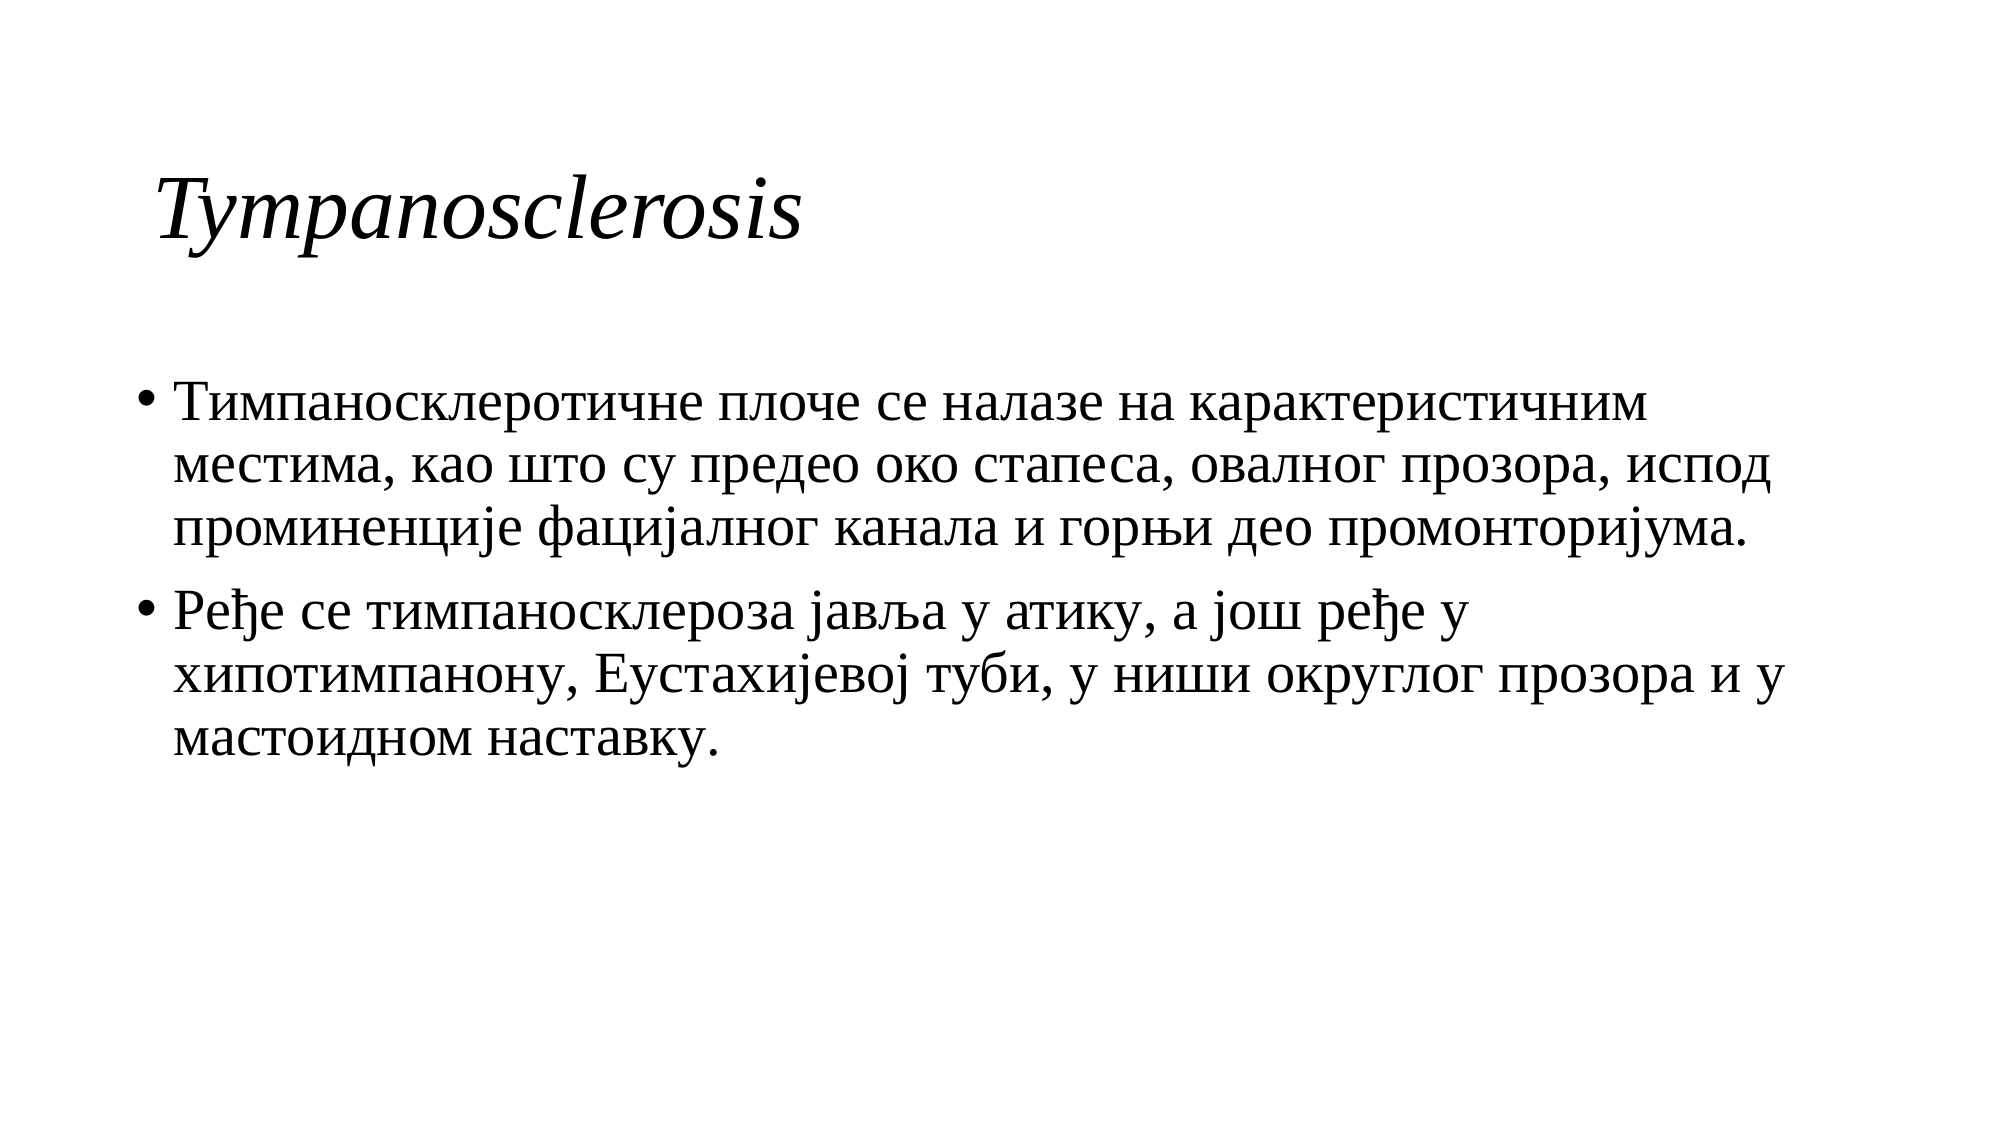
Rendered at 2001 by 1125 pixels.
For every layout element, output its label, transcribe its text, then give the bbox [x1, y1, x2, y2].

list Тимпаносклеротичне плоче се налазе на карактеристичним местима, као што су предео око стапеса, овалног прозора, испод проминенције фацијалног канала и горњи део промонторијума. Ређе се тимпаносклероза јавља у атику, а још ређе у хипотимпанону, Еустахијевој туби, у ниши округлог прозора и у мастоидном наставку. [121, 362, 1847, 1076]
title Tympanosclerosis [137, 100, 1863, 319]
